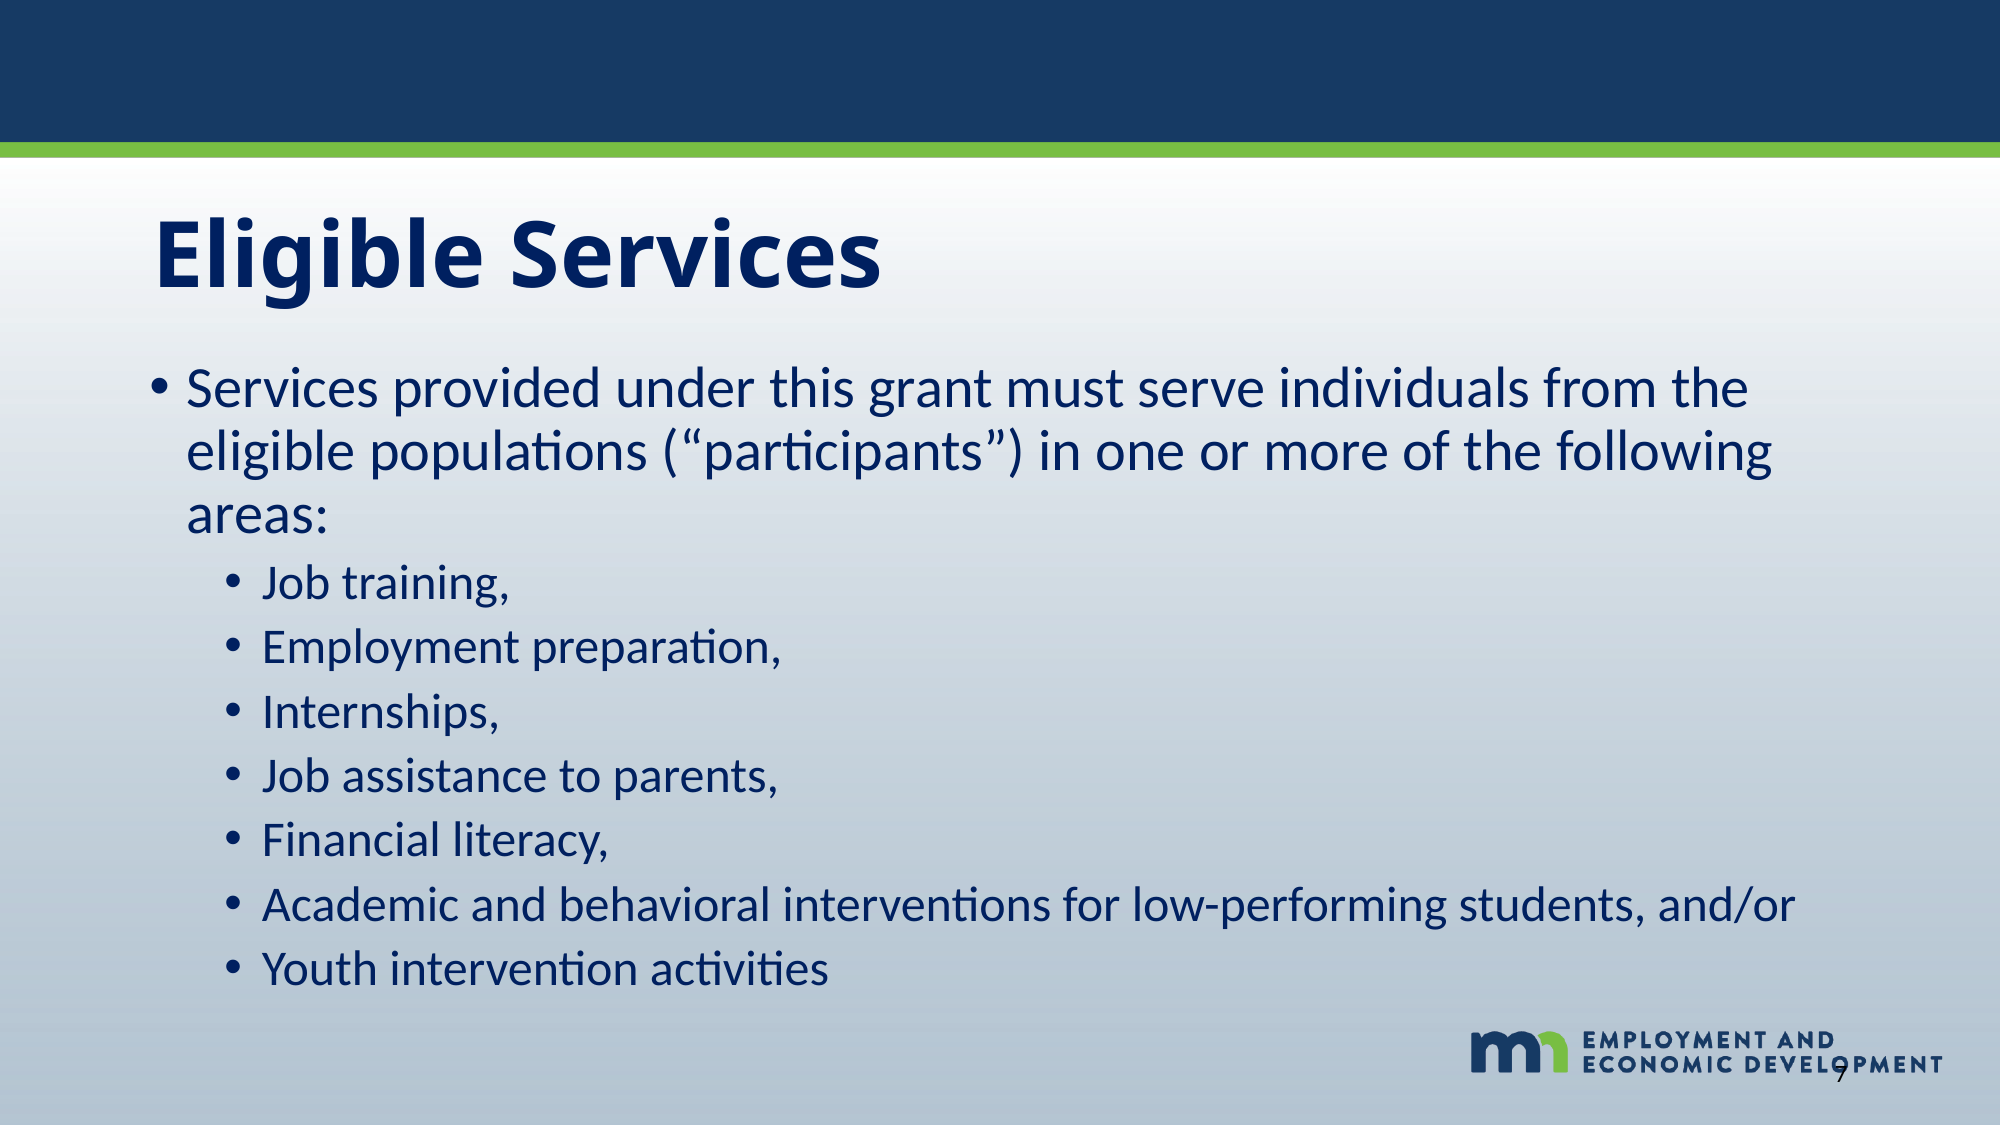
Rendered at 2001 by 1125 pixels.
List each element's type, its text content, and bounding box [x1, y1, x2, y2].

text_box Services provided under this grant must serve individuals from the eligible populations (“participants”) in one or more of the following areas: Job training, Employment preparation, Internships, Job assistance to parents, Financial literacy, Academic and behavioral interventions for low-performing students, and/or Youth intervention activities [134, 349, 1860, 1064]
title Eligible Services [137, 149, 1863, 367]
picture [0, 0, 2000, 1125]
slide_number 7 [1412, 1042, 1863, 1103]
